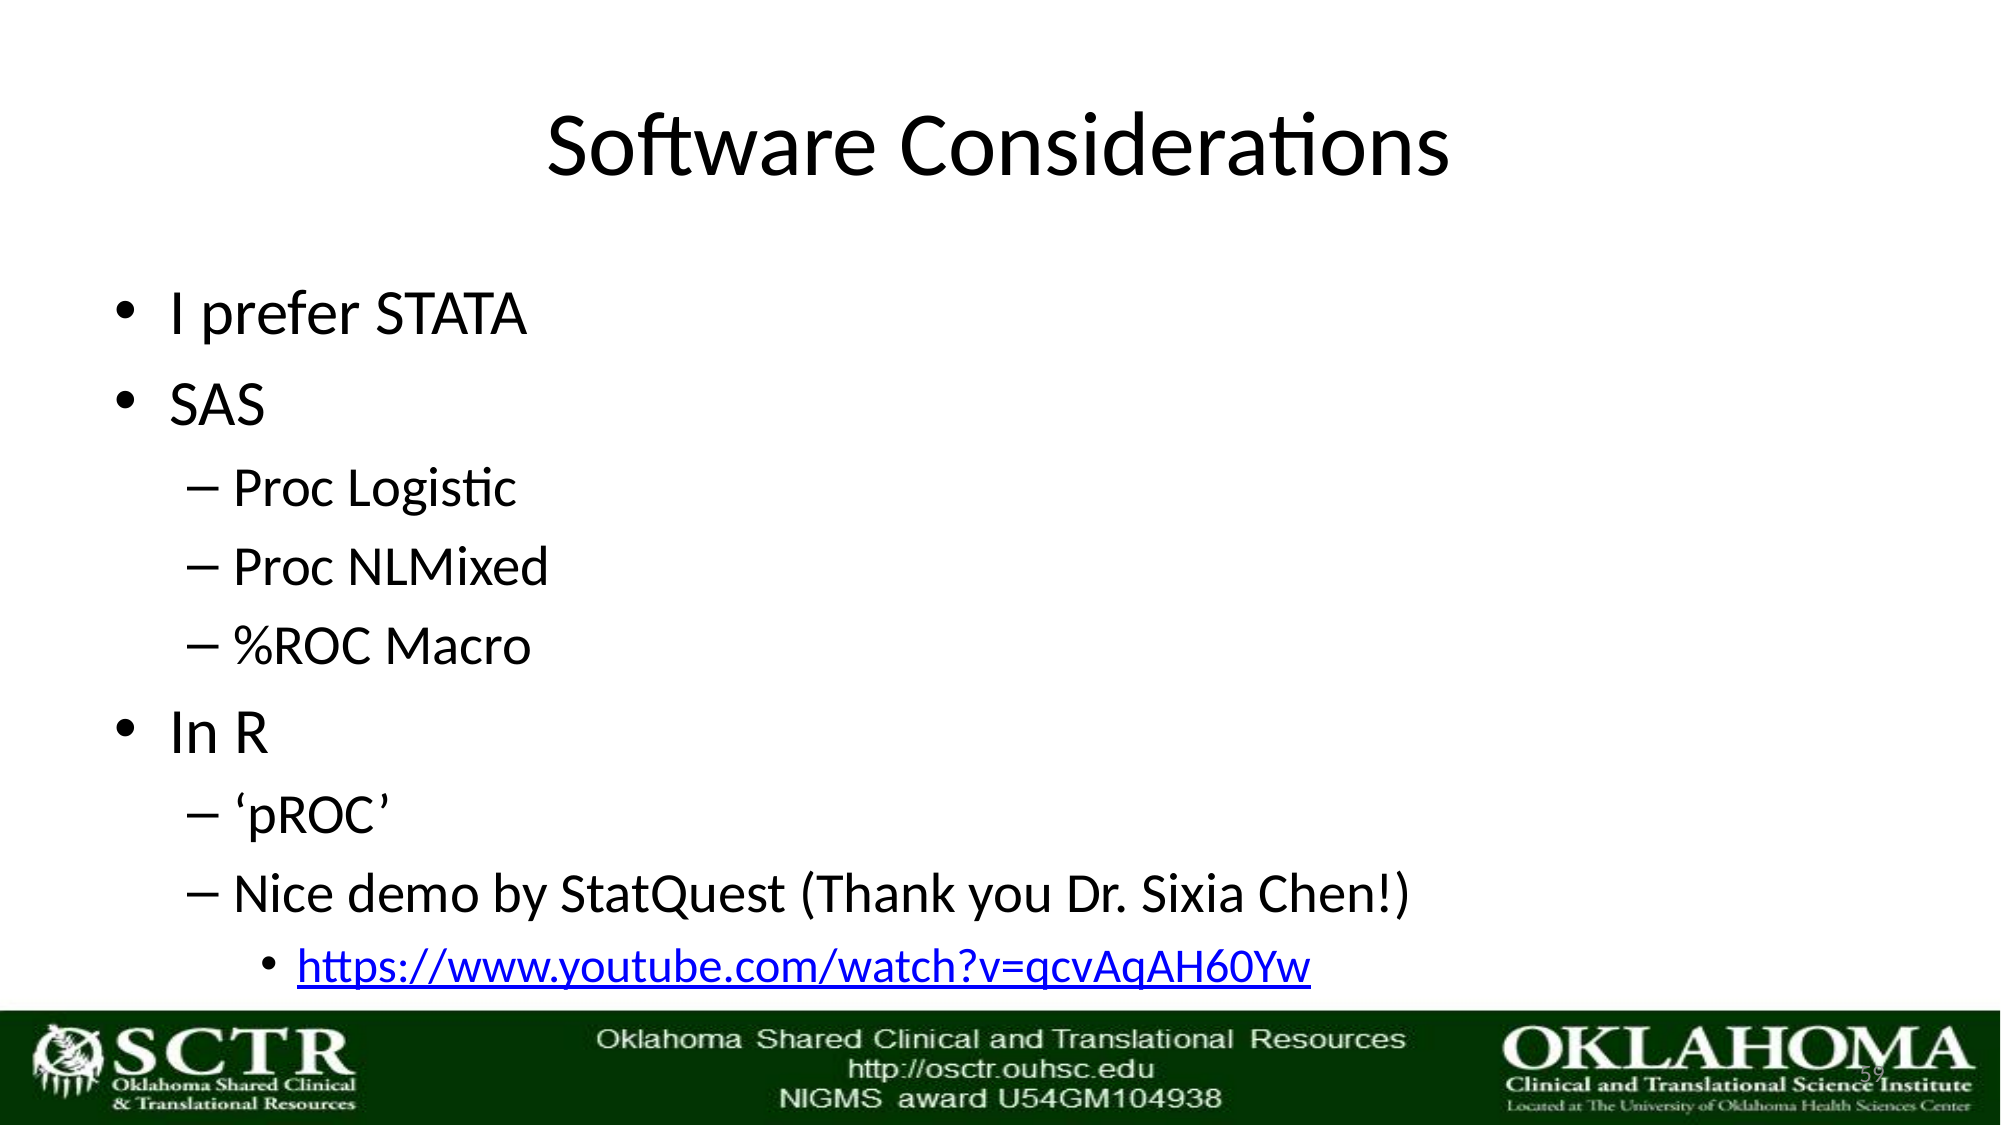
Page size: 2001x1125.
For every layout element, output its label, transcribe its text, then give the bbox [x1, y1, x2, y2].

slide_number 59 [1433, 1042, 1900, 1103]
title Software Considerations [99, 45, 1900, 233]
picture [0, 0, 2001, 1125]
list I prefer STATA SAS Proc Logistic Proc NLMixed %ROC Macro In R ‘pROC’ Nice demo by StatQuest (Thank you Dr. Sixia Chen!) https://www.youtube.com/watch?v=qcvAqAH60Yw [99, 262, 1900, 1005]
